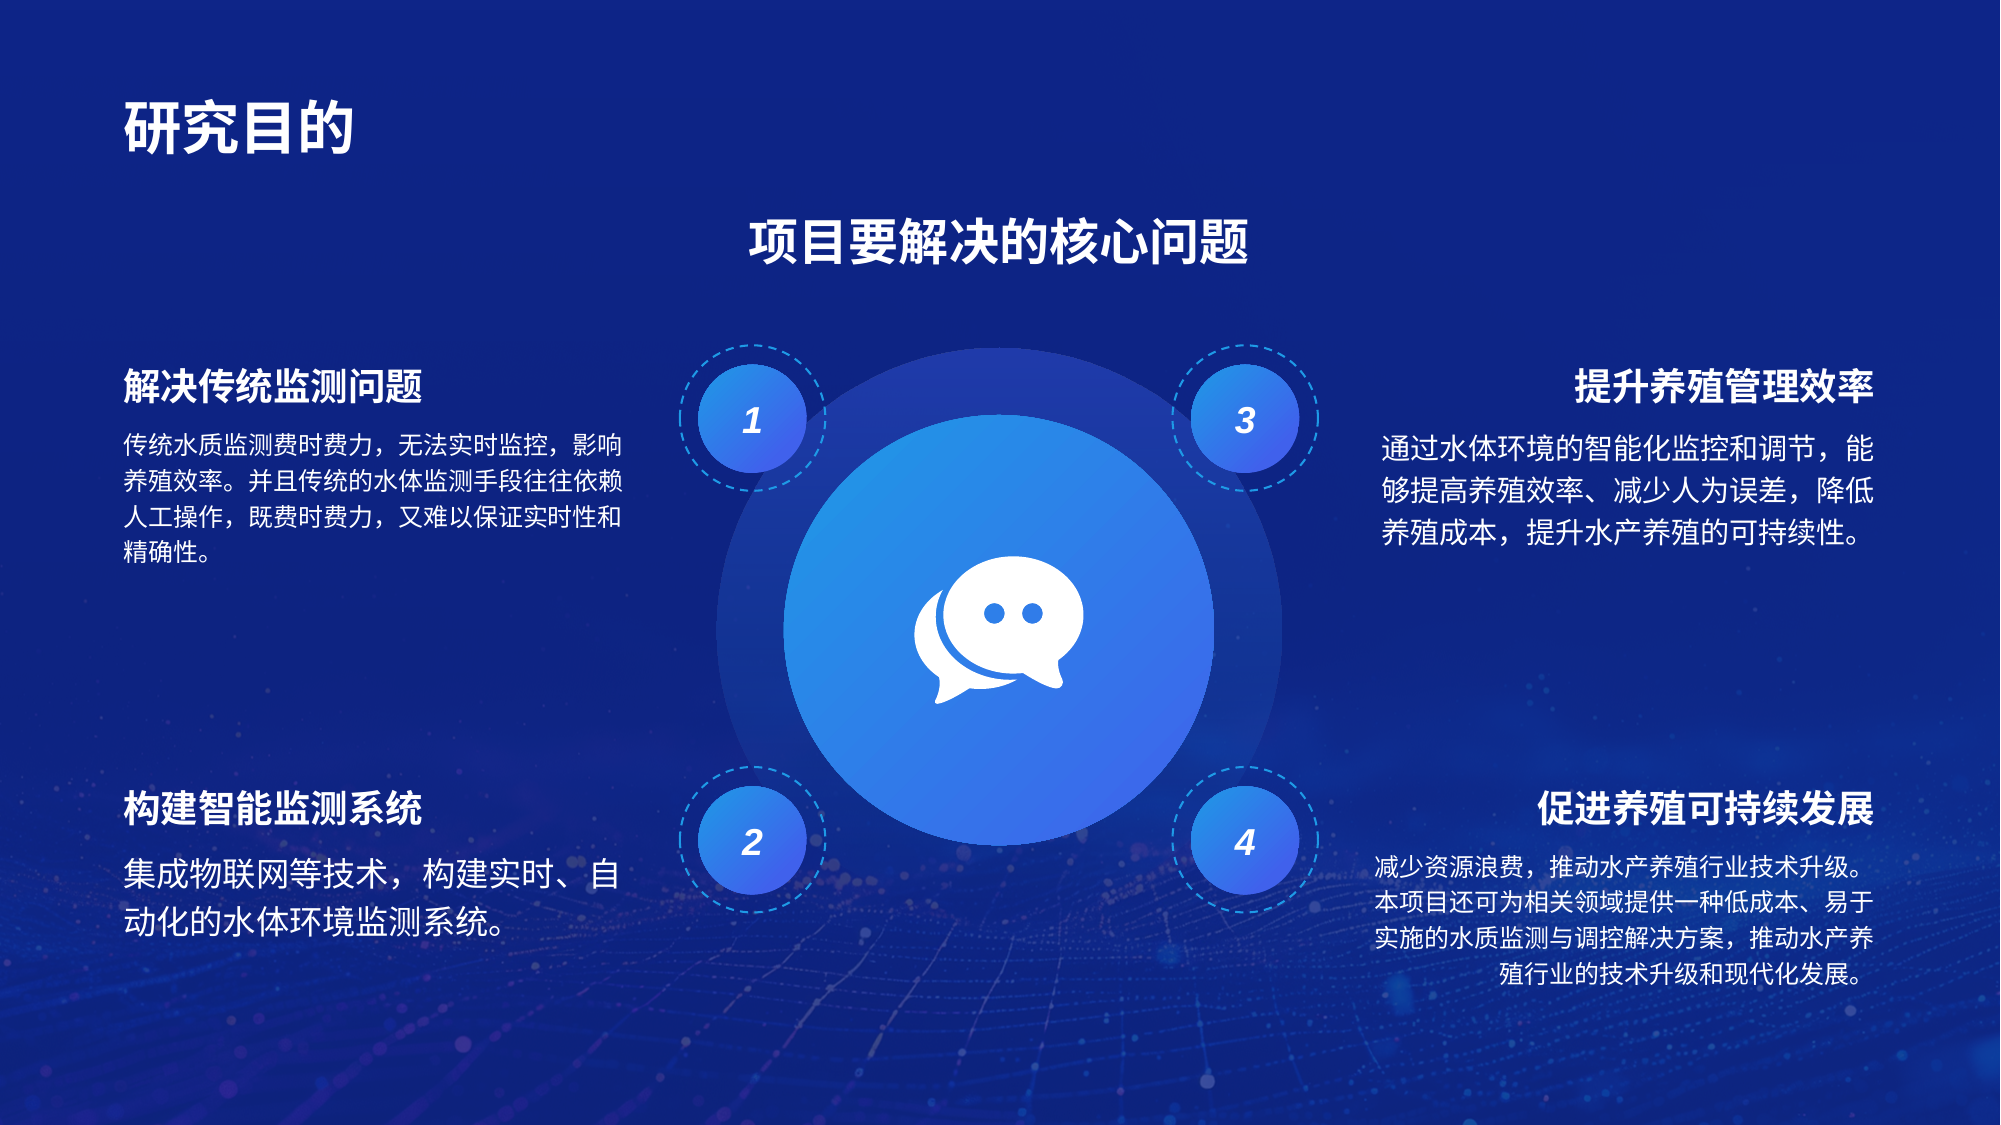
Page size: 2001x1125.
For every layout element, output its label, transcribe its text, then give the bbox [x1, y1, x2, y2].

title 研究目的 [108, 21, 1890, 169]
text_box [108, 185, 1890, 1007]
